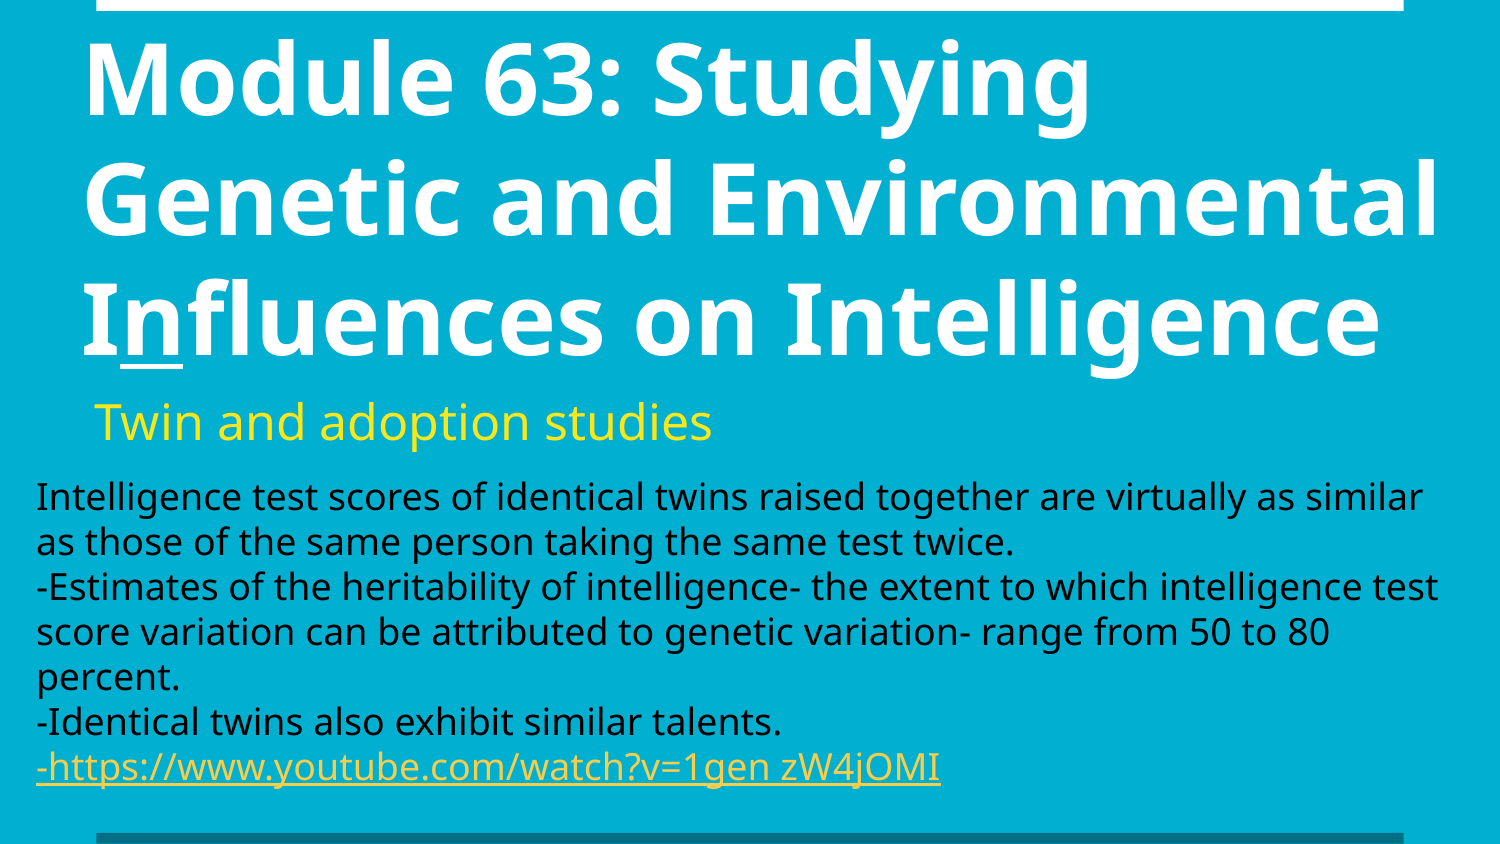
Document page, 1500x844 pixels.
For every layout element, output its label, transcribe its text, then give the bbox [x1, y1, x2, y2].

subtitle Twin and adoption studies [79, 335, 1477, 466]
text_box Intelligence test scores of identical twins raised together are virtually as similar as those of the same person taking the same test twice. -Estimates of the heritability of intelligence- the extent to which intelligence test score variation can be attributed to genetic variation- range from 50 to 80 percent. -Identical twins also exhibit similar talents. -https://www.youtube.com/watch?v=1gen zW4jOMI [21, 457, 1465, 844]
title Module 63: Studying Genetic and Environmental Influences on Intelligence [66, 53, 1465, 391]
